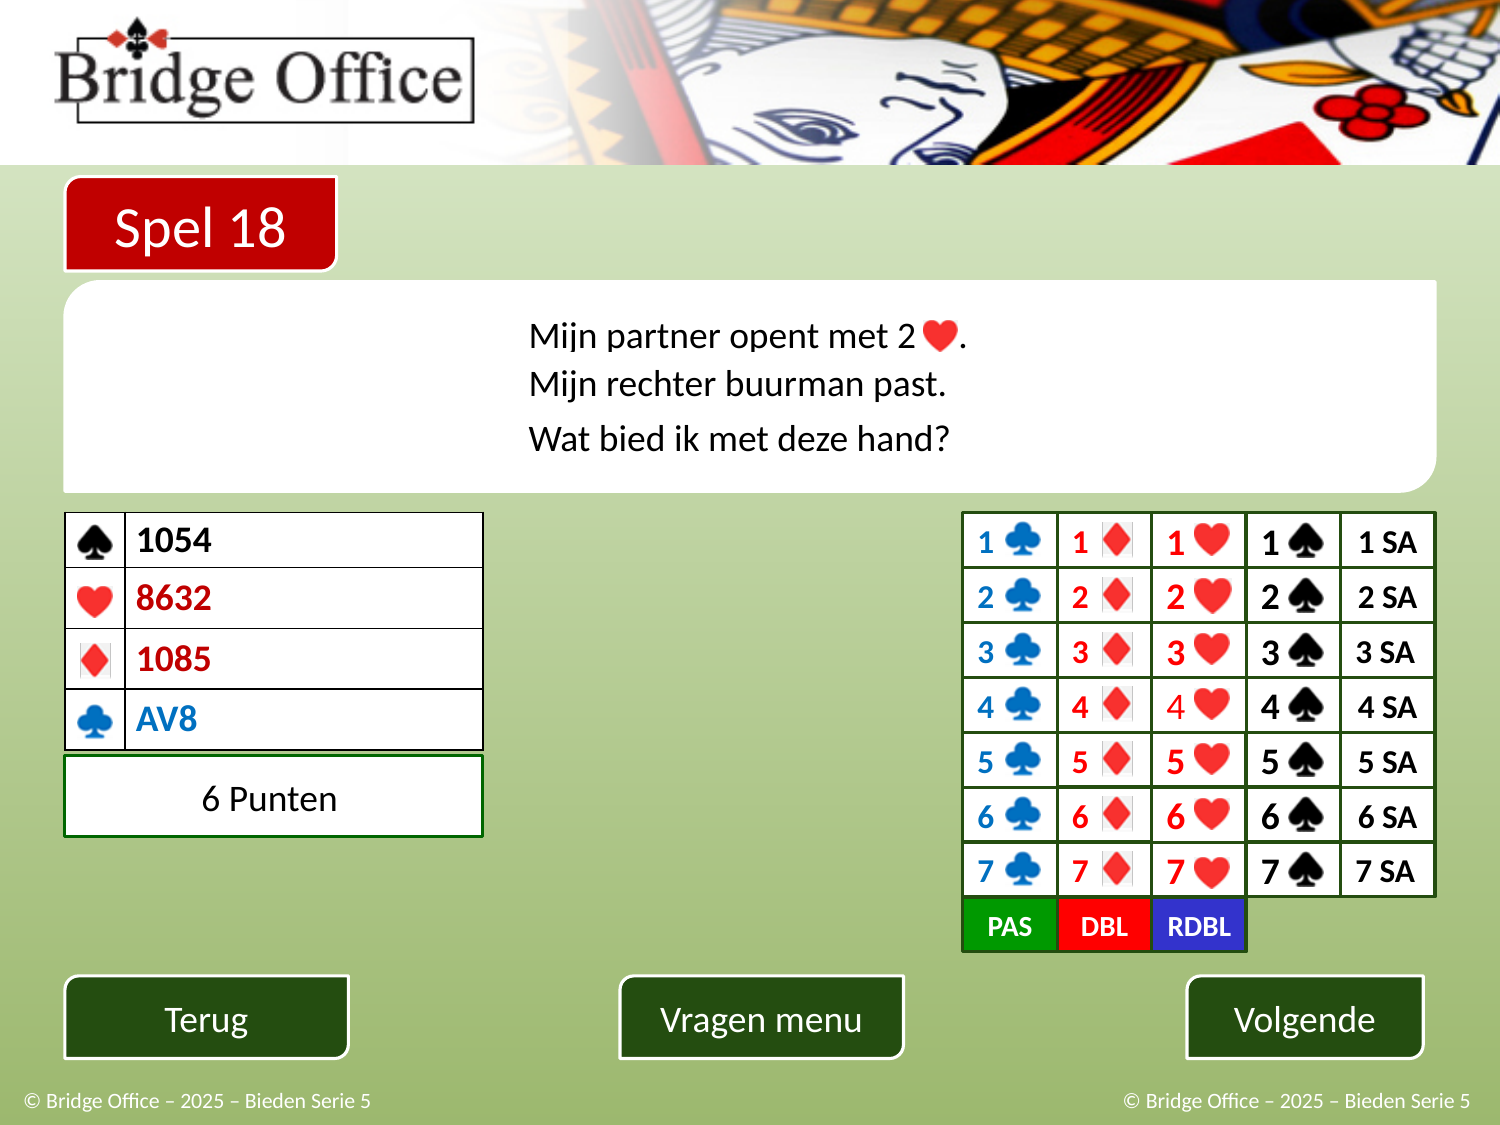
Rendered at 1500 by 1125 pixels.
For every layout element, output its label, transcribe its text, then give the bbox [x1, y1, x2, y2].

text_box 2 [1056, 569, 1153, 621]
text_box DBL [1059, 898, 1153, 953]
text_box 2 SA [1339, 569, 1437, 621]
picture [1004, 741, 1041, 778]
text_box 7 [1245, 841, 1339, 898]
text_box 6 [1056, 786, 1150, 841]
text_box 2 [1153, 569, 1245, 621]
text_box 1 [961, 511, 1059, 569]
text_box 1 [1059, 511, 1153, 569]
picture [1288, 851, 1324, 887]
picture [1288, 631, 1324, 668]
text_box 7 [1056, 841, 1150, 898]
picture [1099, 577, 1135, 613]
picture [1194, 633, 1230, 666]
table_header 1054 [126, 513, 482, 567]
text_box 7 [1150, 841, 1245, 898]
picture [1288, 576, 1324, 613]
text_box RDBL [1153, 898, 1248, 953]
picture [1193, 523, 1230, 556]
picture [1193, 578, 1232, 614]
text_box 3 [1245, 621, 1339, 676]
picture [1004, 796, 1041, 833]
text_box 3 SA [1339, 621, 1437, 676]
text_box 4 [1150, 676, 1245, 734]
text_box Vragen menu [618, 974, 906, 1061]
table_cell [66, 629, 124, 688]
text_box 7 [961, 841, 1056, 896]
picture [77, 703, 114, 740]
picture [1004, 851, 1041, 887]
text_box 6 Punten [63, 754, 484, 838]
picture [77, 643, 114, 679]
text_box Mijn rechter buurman past. [513, 352, 987, 406]
picture [1193, 857, 1230, 890]
text_box 4 SA [1339, 676, 1437, 734]
text_box © Bridge Office – 2025 – Bieden Serie 5 [8, 1079, 393, 1121]
picture [1004, 576, 1041, 613]
text_box 2 [1245, 569, 1339, 621]
text_box 5 SA [1339, 734, 1437, 786]
picture [1193, 798, 1230, 830]
text_box 7 SA [1339, 844, 1437, 898]
picture [1288, 521, 1325, 558]
text_box Wat bied ik met deze hand? [513, 406, 987, 467]
text_box 5 [1059, 734, 1153, 786]
text_box © Bridge Office – 2025 – Bieden Serie 5 [1107, 1079, 1500, 1121]
text_box 4 [1059, 676, 1150, 734]
picture [77, 585, 114, 618]
picture [1288, 796, 1324, 832]
text_box 4 [1245, 676, 1339, 734]
picture [1004, 521, 1041, 558]
text_box 3 [1150, 621, 1245, 676]
picture [1099, 741, 1135, 778]
text_box 6 SA [1339, 786, 1437, 844]
picture [1288, 741, 1324, 778]
table_cell AV8 [126, 690, 482, 749]
picture [77, 524, 114, 561]
text_box 1 [1153, 511, 1245, 569]
text_box 6 [1150, 786, 1245, 841]
table_cell [66, 690, 124, 749]
picture [1193, 743, 1230, 776]
text_box 5 [1153, 734, 1248, 786]
text_box 3 [1056, 621, 1150, 676]
table_cell 1085 [126, 629, 482, 688]
text_box 6 [961, 786, 1056, 841]
picture [1004, 631, 1041, 668]
picture [1099, 796, 1135, 833]
picture [1099, 631, 1135, 668]
table_cell 8632 [126, 568, 482, 628]
text_box 5 [1248, 734, 1339, 786]
table_cell [66, 568, 124, 628]
picture [1099, 522, 1135, 558]
picture [1288, 686, 1324, 723]
text_box 1 SA [1342, 511, 1437, 569]
text_box PAS [961, 896, 1059, 953]
text_box Spel 18 [63, 178, 339, 273]
text_box Mijn partner opent met 2 . [513, 303, 1022, 364]
text_box [63, 280, 1437, 493]
picture [1193, 688, 1230, 721]
text_box 5 [961, 734, 1059, 786]
picture [1099, 686, 1135, 723]
text_box 3 [961, 621, 1056, 676]
picture [1004, 686, 1041, 723]
text_box Terug [63, 974, 350, 1061]
text_box 4 [961, 676, 1059, 734]
picture [1099, 851, 1135, 887]
text_box 6 [1245, 786, 1339, 841]
picture [0, 0, 1500, 166]
text_box Volgende [1185, 974, 1425, 1061]
table_header [66, 513, 124, 567]
picture [922, 319, 959, 352]
text_box 1 [1245, 511, 1342, 569]
text_box 2 [961, 569, 1056, 621]
